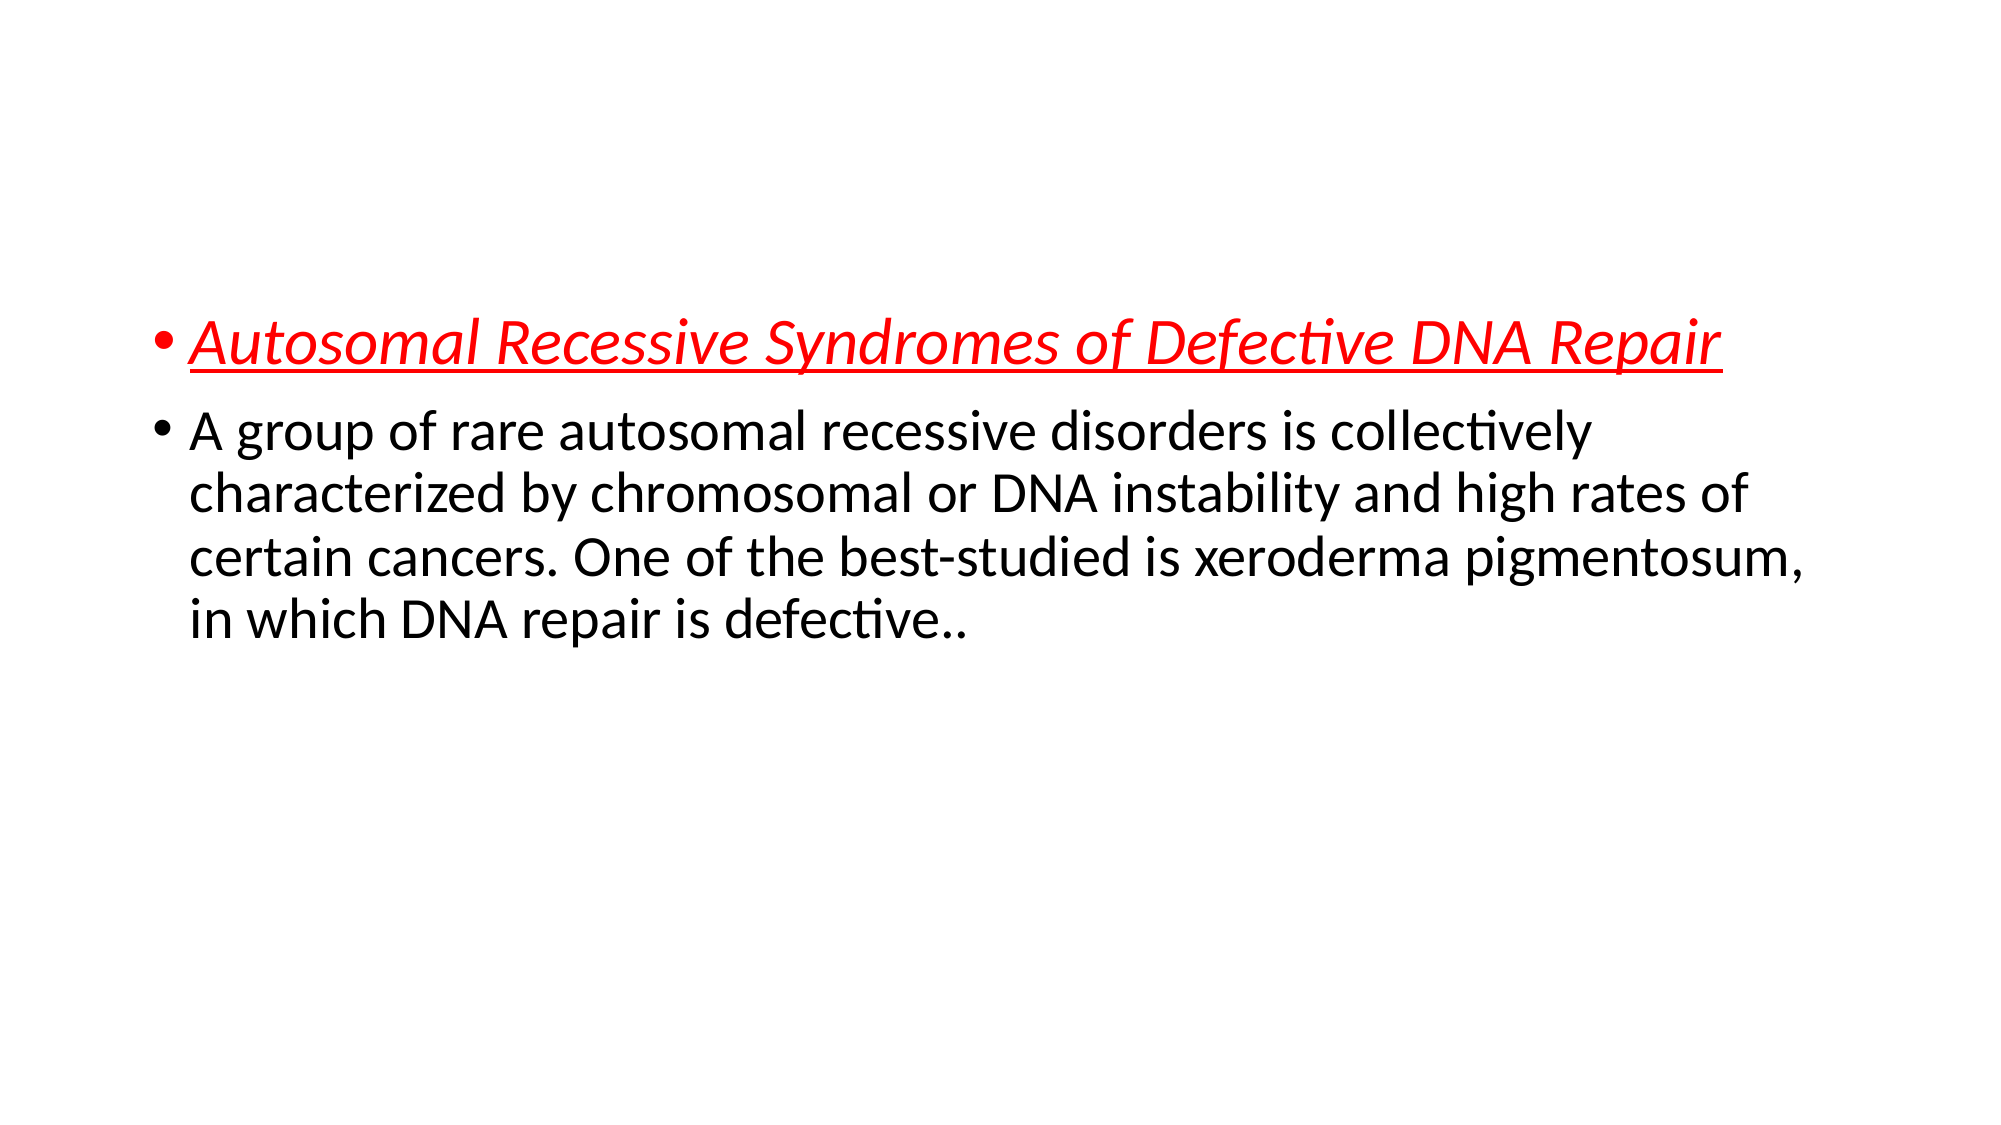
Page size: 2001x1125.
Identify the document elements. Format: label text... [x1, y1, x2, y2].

list Autosomal Recessive Syndromes of Defective DNA Repair A group of rare autosomal recessive disorders is collectively characterized by chromosomal or DNA instability and high rates of certain cancers. One of the best-studied is xeroderma pigmentosum, in which DNA repair is defective.. [137, 299, 1863, 1014]
